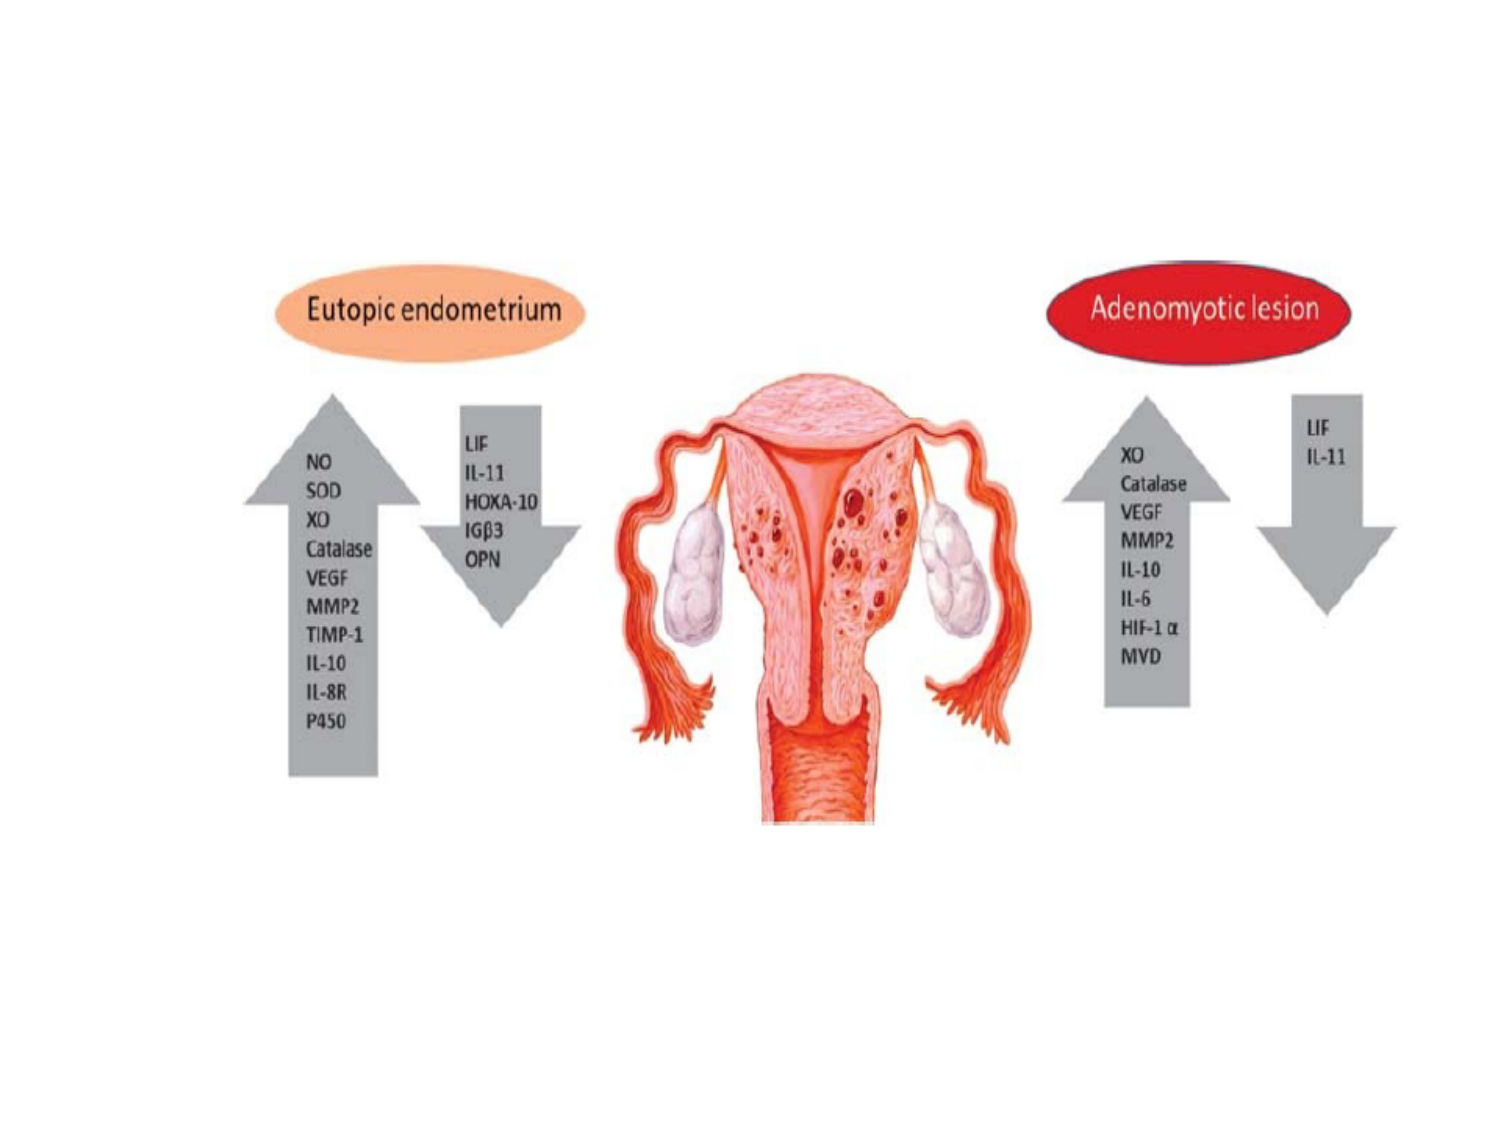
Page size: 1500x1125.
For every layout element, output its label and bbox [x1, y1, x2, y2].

picture [88, 231, 1431, 840]
